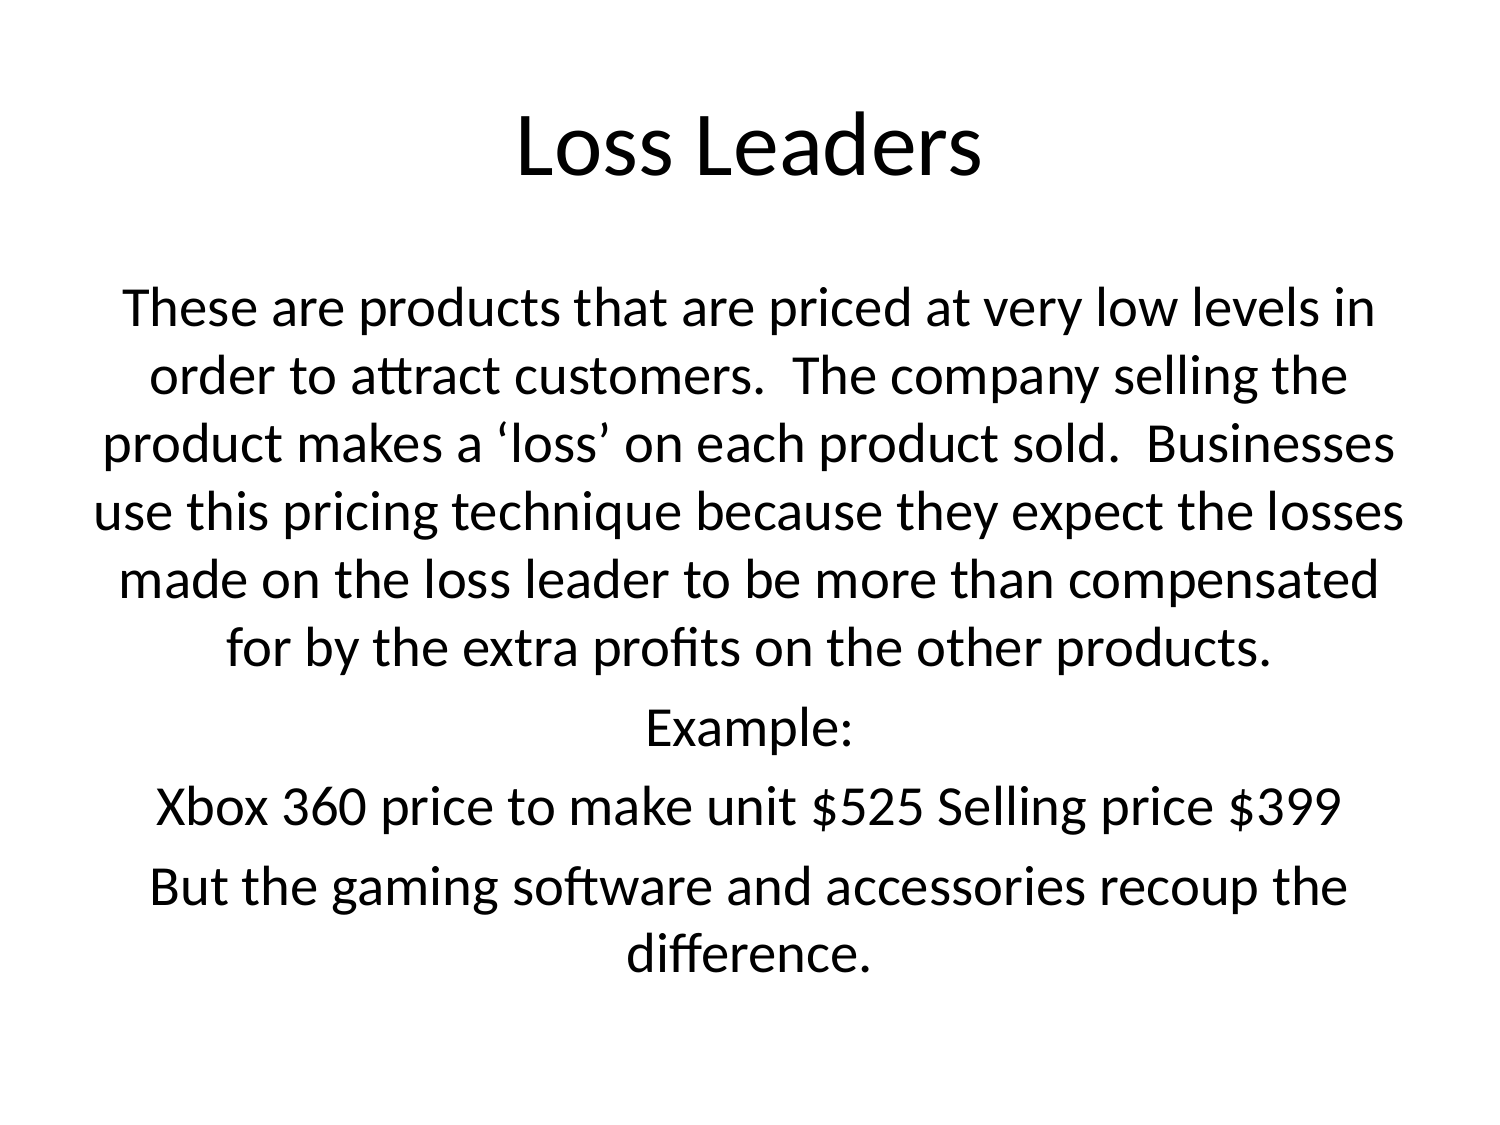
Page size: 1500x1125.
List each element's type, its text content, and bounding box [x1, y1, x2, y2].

list These are products that are priced at very low levels in order to attract customers. The company selling the product makes a ‘loss’ on each product sold. Businesses use this pricing technique because they expect the losses made on the loss leader to be more than compensated for by the extra profits on the other products. Example: Xbox 360 price to make unit $525 Selling price $399 But the gaming software and accessories recoup the difference. [75, 262, 1425, 1005]
title Loss Leaders [75, 45, 1425, 233]
